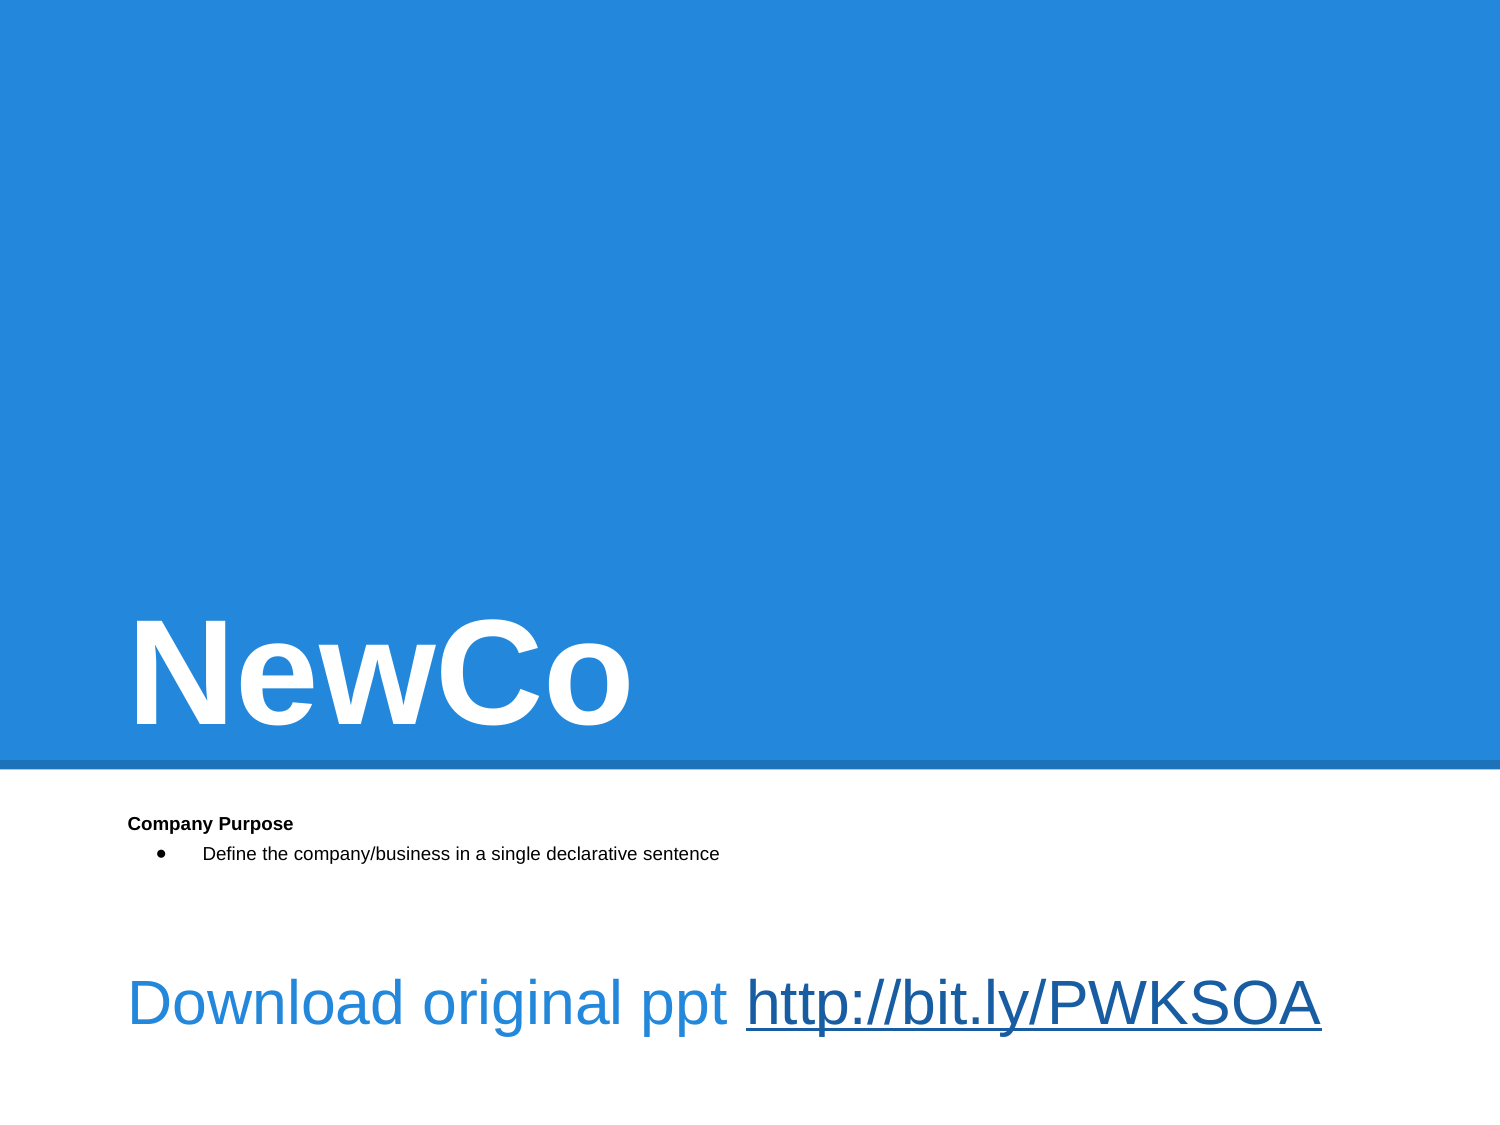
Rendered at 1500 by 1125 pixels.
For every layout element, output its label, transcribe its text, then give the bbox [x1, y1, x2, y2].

title NewCo [112, 408, 1388, 770]
subtitle Company Purpose Define the company/business in a single declarative sentence Download original ppt http://bit.ly/PWKSOA [112, 793, 1388, 953]
